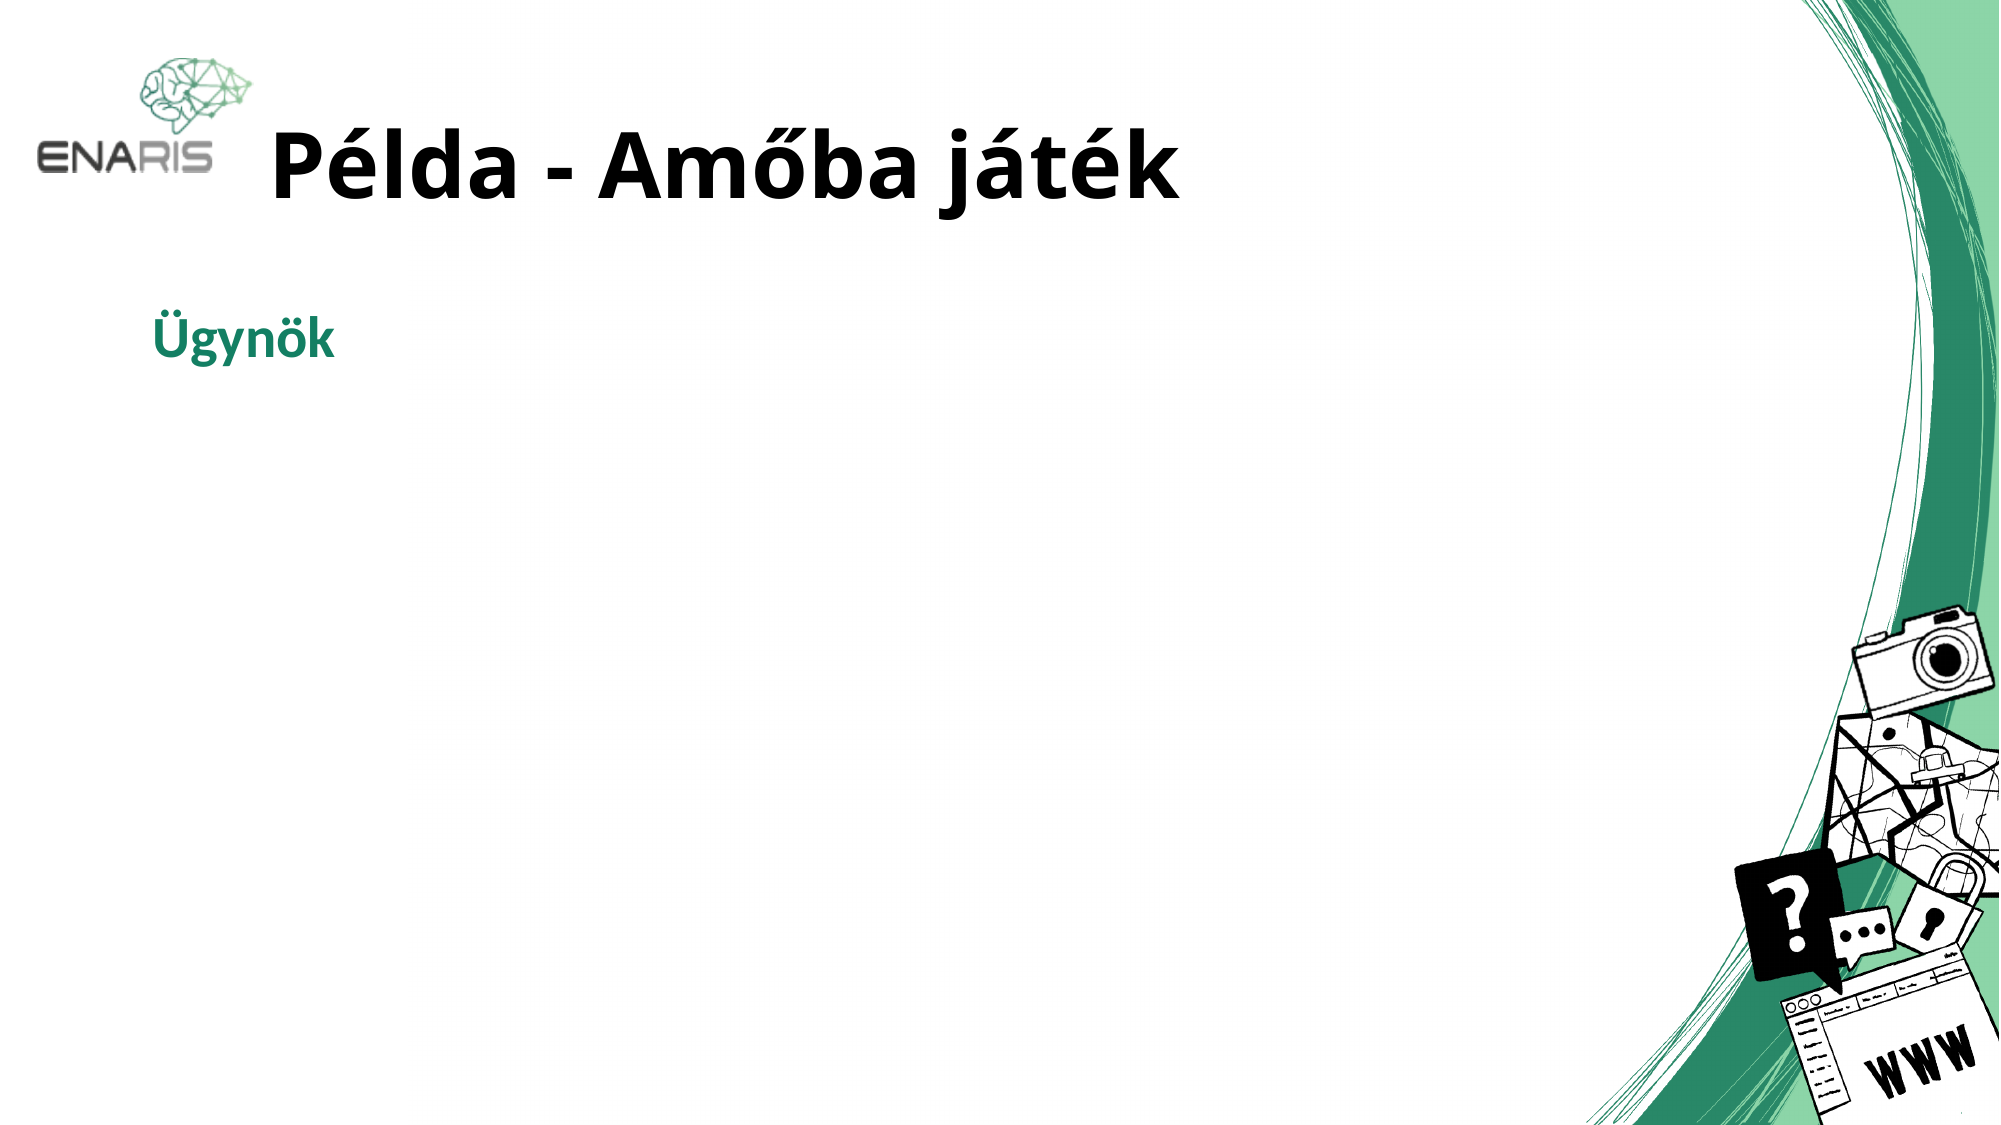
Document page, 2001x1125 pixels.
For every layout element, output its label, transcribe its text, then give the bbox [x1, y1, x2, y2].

picture [408, 0, 1999, 1125]
text_box Példa - Amőba játék [253, 59, 1863, 278]
picture [37, 58, 254, 173]
text_box Ügynök [137, 299, 702, 1014]
